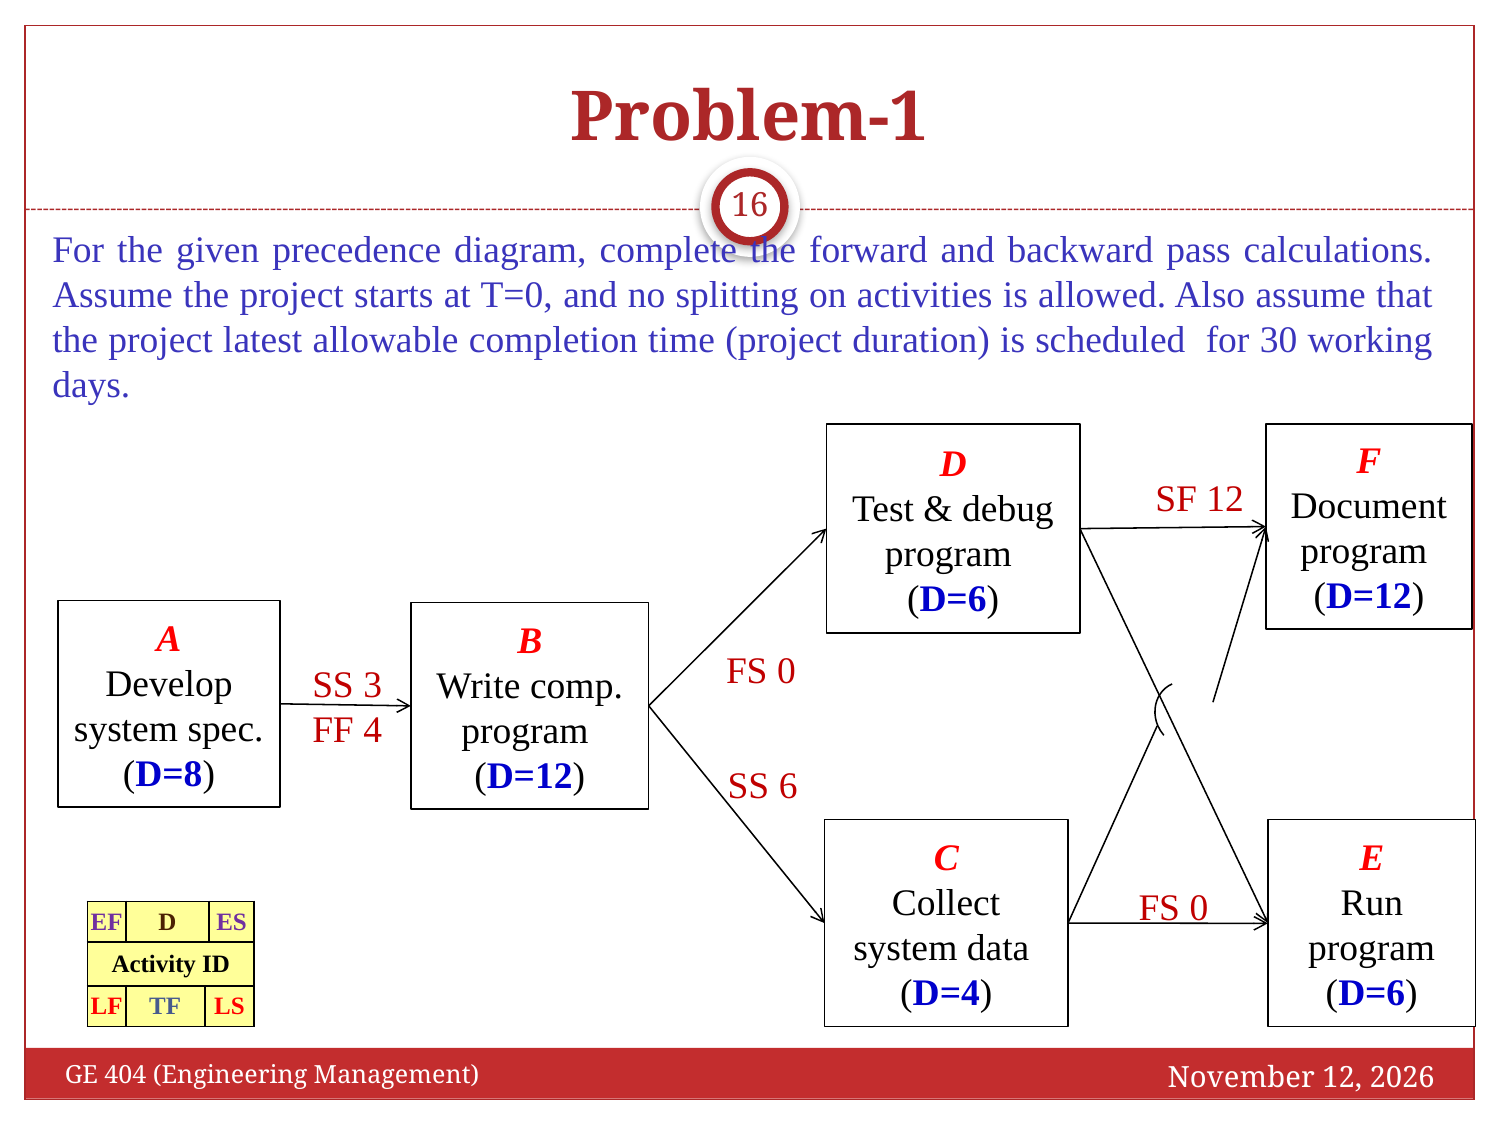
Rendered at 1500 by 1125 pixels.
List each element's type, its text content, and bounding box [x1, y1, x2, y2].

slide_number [950, 1050, 1450, 1111]
footer GE 404 (Engineering Management) [50, 1051, 638, 1112]
text_box For the given precedence diagram, complete the forward and backward pass calculations. Assume the project starts at T=0, and no splitting on activities is allowed. Also assume that the project latest allowable completion time (project duration) is scheduled for 30 working days. [37, 217, 1450, 413]
slide_number 16 [712, 169, 788, 217]
title Problem-1 [49, 37, 1450, 162]
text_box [57, 423, 1476, 1027]
